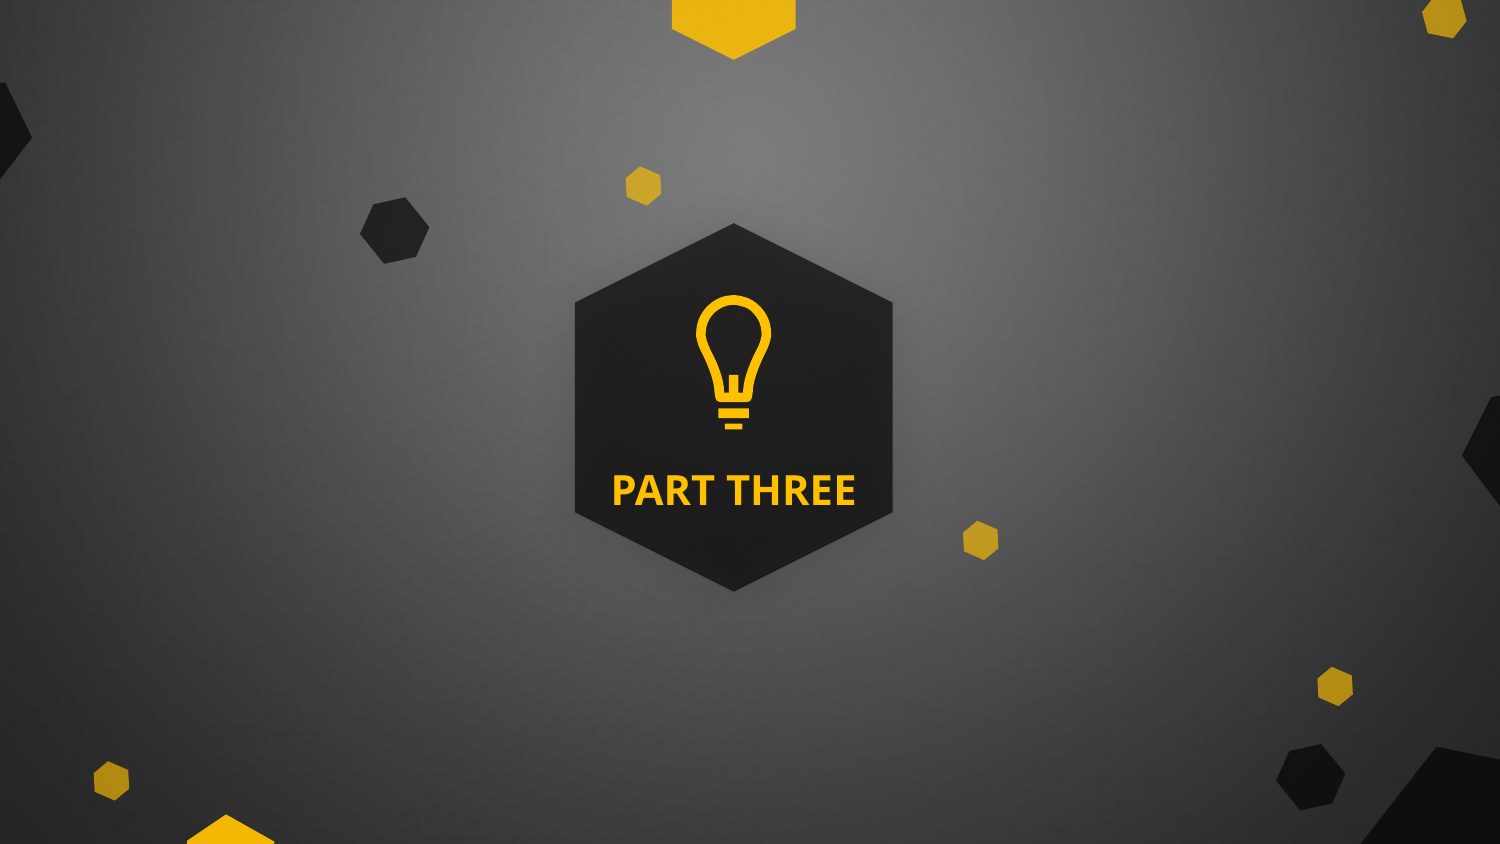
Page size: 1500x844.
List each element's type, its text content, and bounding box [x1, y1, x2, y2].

text_box [696, 295, 772, 403]
text_box [669, 0, 798, 62]
text_box PART THREE [595, 456, 872, 522]
text_box [724, 423, 743, 430]
picture [0, 0, 1500, 844]
text_box [623, 164, 664, 208]
text_box [91, 759, 132, 803]
text_box [1460, 393, 1500, 510]
text_box [1357, 744, 1500, 844]
text_box [718, 408, 749, 419]
text_box [960, 518, 1001, 563]
text_box [0, 80, 34, 181]
text_box [184, 812, 277, 844]
text_box [1315, 664, 1355, 709]
text_box [1420, 0, 1469, 41]
text_box [358, 195, 432, 266]
text_box [572, 221, 895, 594]
text_box [1274, 741, 1348, 813]
